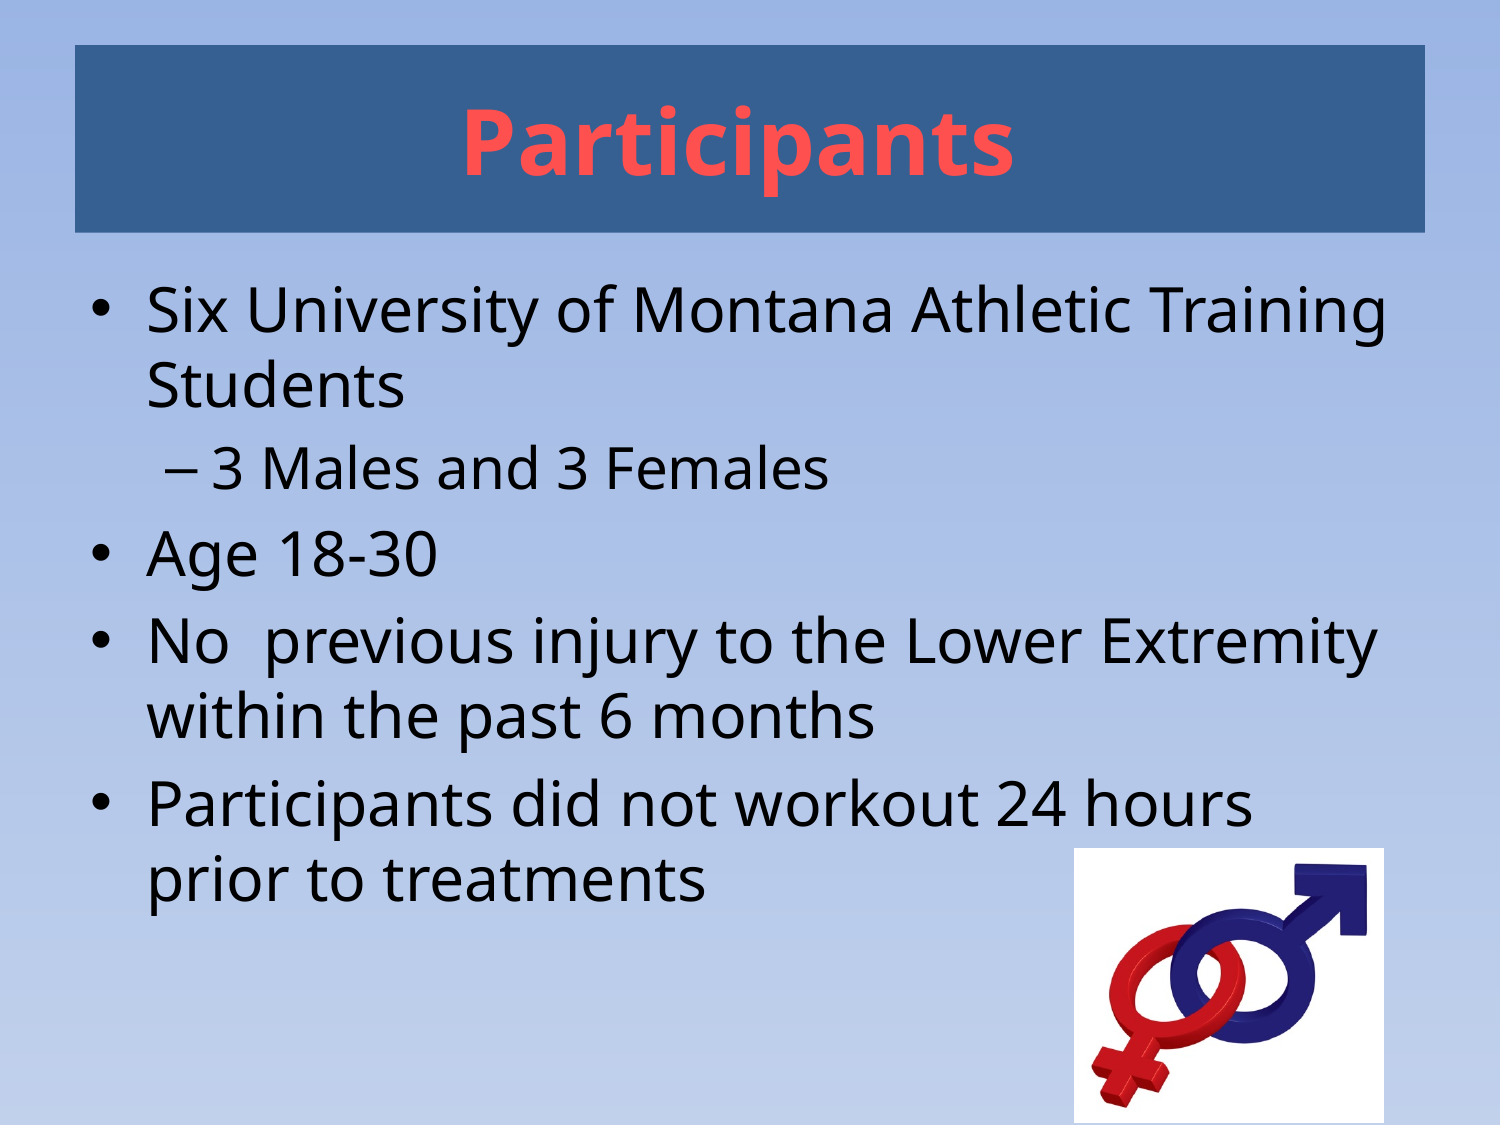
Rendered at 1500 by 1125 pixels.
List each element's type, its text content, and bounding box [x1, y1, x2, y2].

list Six University of Montana Athletic Training Students 3 Males and 3 Females Age 18-30 No previous injury to the Lower Extremity within the past 6 months Participants did not workout 24 hours prior to treatments [75, 262, 1425, 1005]
picture [1074, 848, 1384, 1123]
title Participants [75, 45, 1425, 233]
